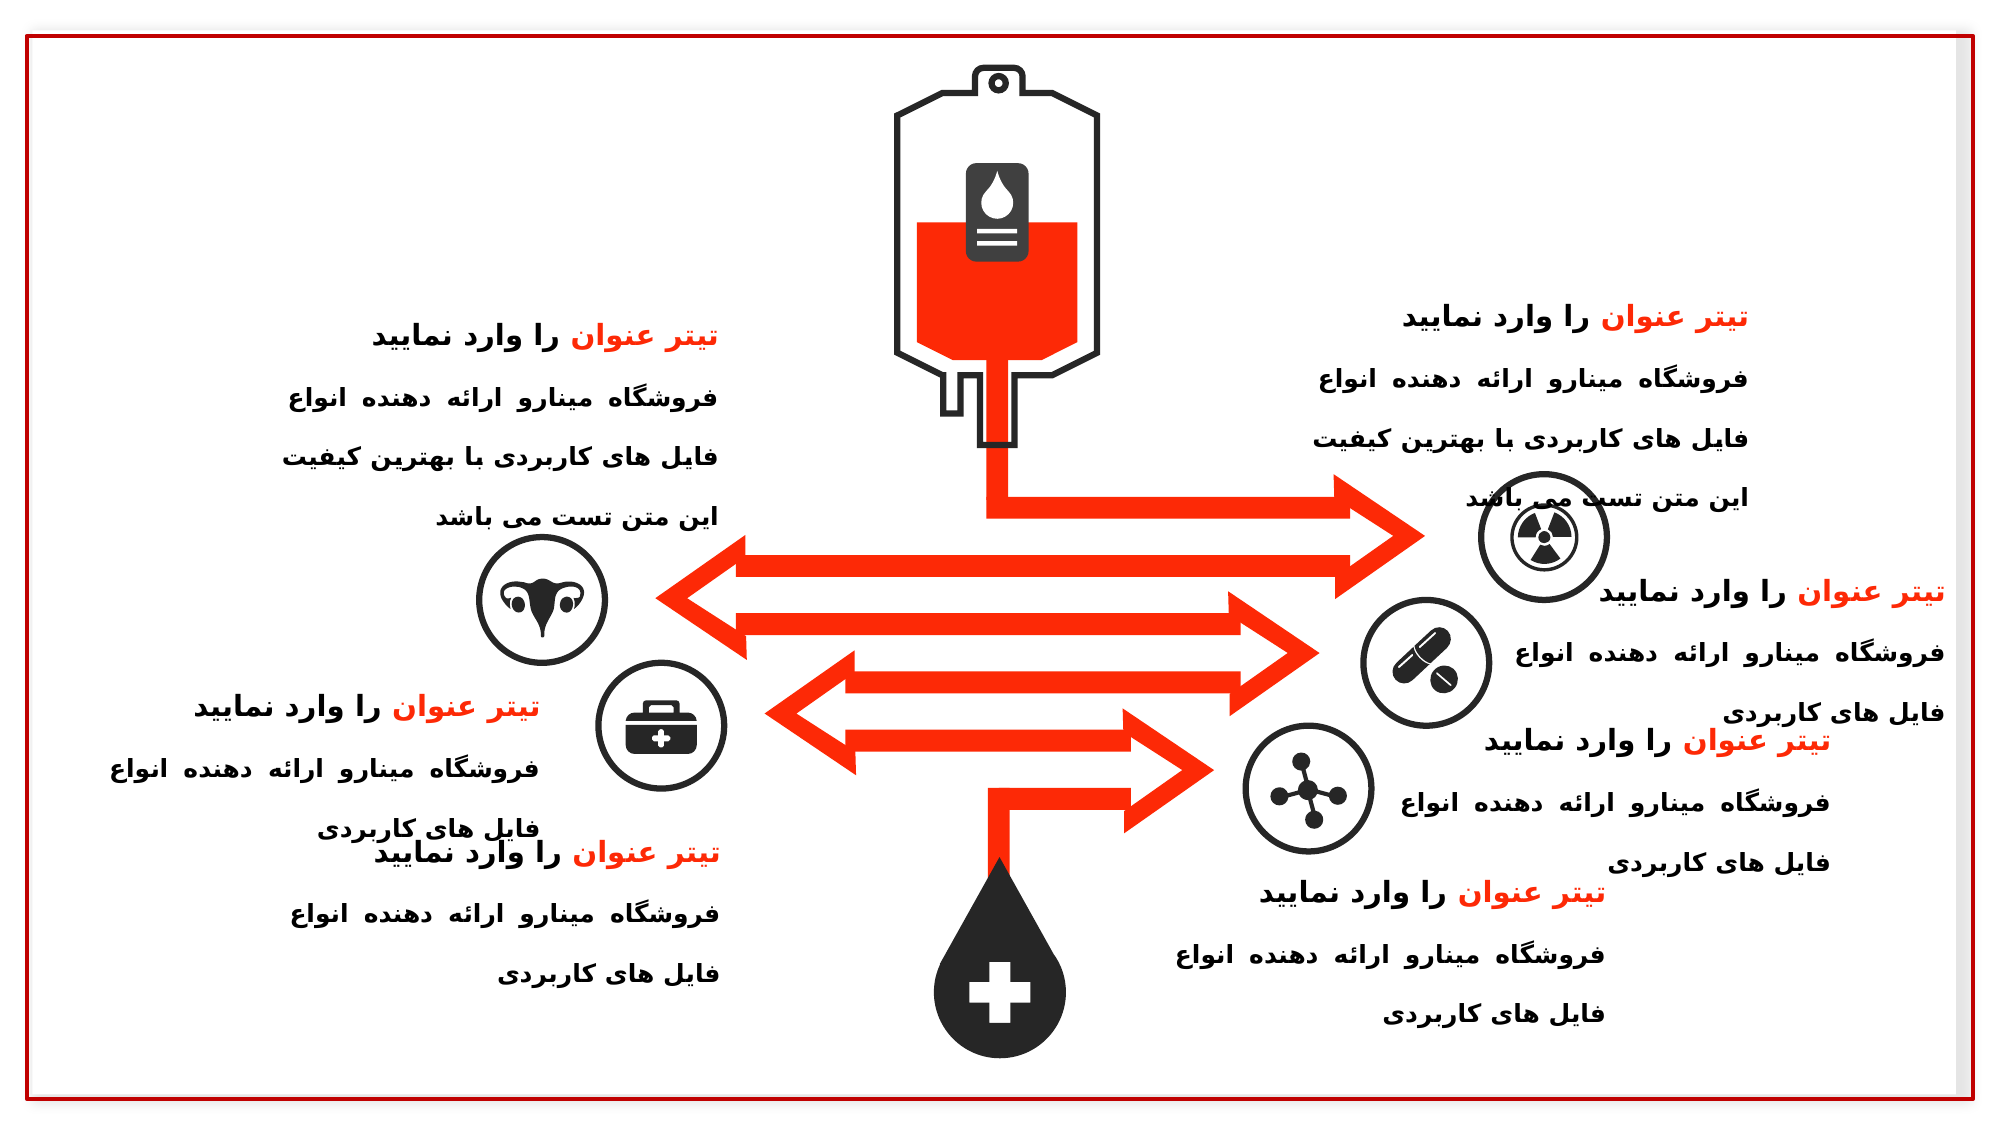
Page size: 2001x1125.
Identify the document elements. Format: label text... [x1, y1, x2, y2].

text_box تیتر عنوان را وارد نمایید فروشگاه مینارو ارائه دهنده انواع فایل های کاربردی [1493, 529, 1961, 735]
text_box تیتر عنوان را وارد نمایید فروشگاه مینارو ارائه دهنده انواع فایل های کاربردی با بهترین کیفیت این متن تست می باشد [266, 273, 734, 539]
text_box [897, 67, 1097, 446]
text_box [655, 349, 1425, 896]
text_box تیتر عنوان را وارد نمایید فروشگاه مینارو ارائه دهنده انواع فایل های کاربردی با بهترین کیفیت این متن تست می باشد [1296, 254, 1764, 520]
text_box تیتر عنوان را وارد نمایید فروشگاه مینارو ارائه دهنده انواع فایل های کاربردی [268, 790, 736, 996]
text_box تیتر عنوان را وارد نمایید فروشگاه مینارو ارائه دهنده انواع فایل های کاربردی [1425, 679, 1847, 884]
text_box تیتر عنوان را وارد نمایید فروشگاه مینارو ارائه دهنده انواع فایل های کاربردی [1153, 830, 1622, 1036]
text_box تیتر عنوان را وارد نمایید فروشگاه مینارو ارائه دهنده انواع فایل های کاربردی [88, 645, 556, 850]
text_box [26, 36, 1974, 1099]
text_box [965, 163, 1029, 262]
